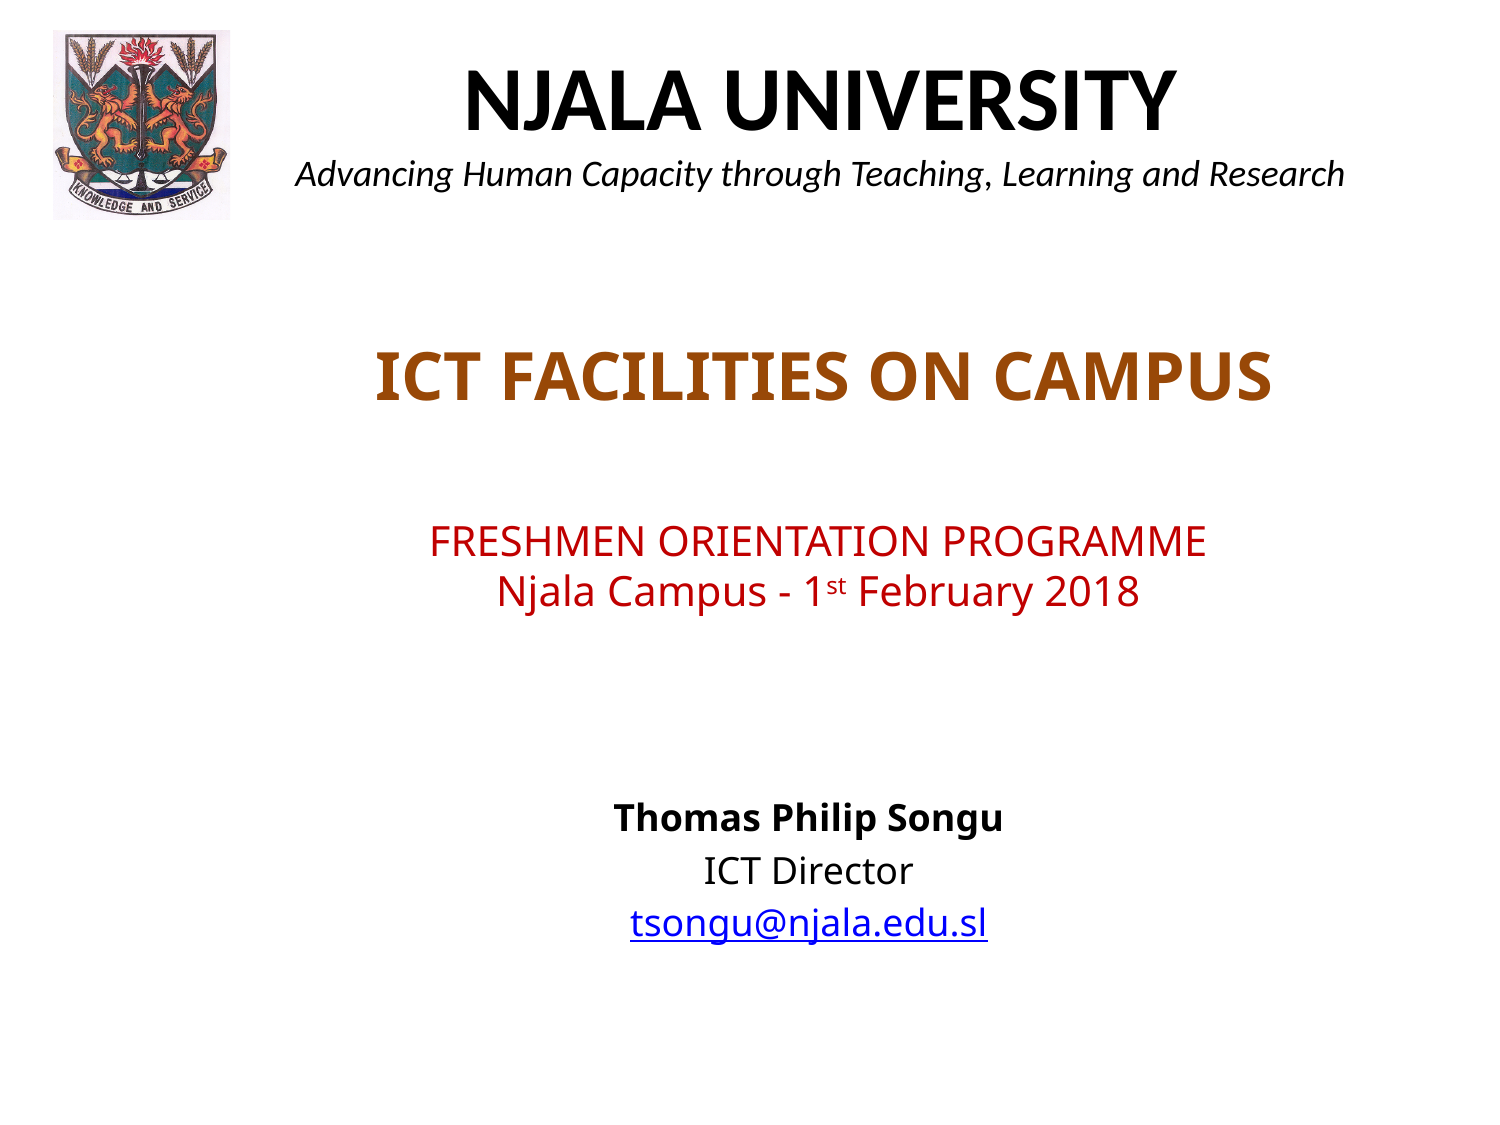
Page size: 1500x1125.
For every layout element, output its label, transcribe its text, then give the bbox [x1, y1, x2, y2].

text_box FRESHMEN ORIENTATION PROGRAMME Njala Campus - 1st February 2018 [360, 503, 1270, 627]
text_box ICT FACILITIES ON CAMPUS [273, 302, 1376, 445]
text_box Thomas Philip Songu ICT Director tsongu@njala.edu.sl [395, 786, 1223, 964]
text_box NJALA UNIVERSITY Advancing Human Capacity through Teaching, Learning and Research [242, 31, 1400, 209]
